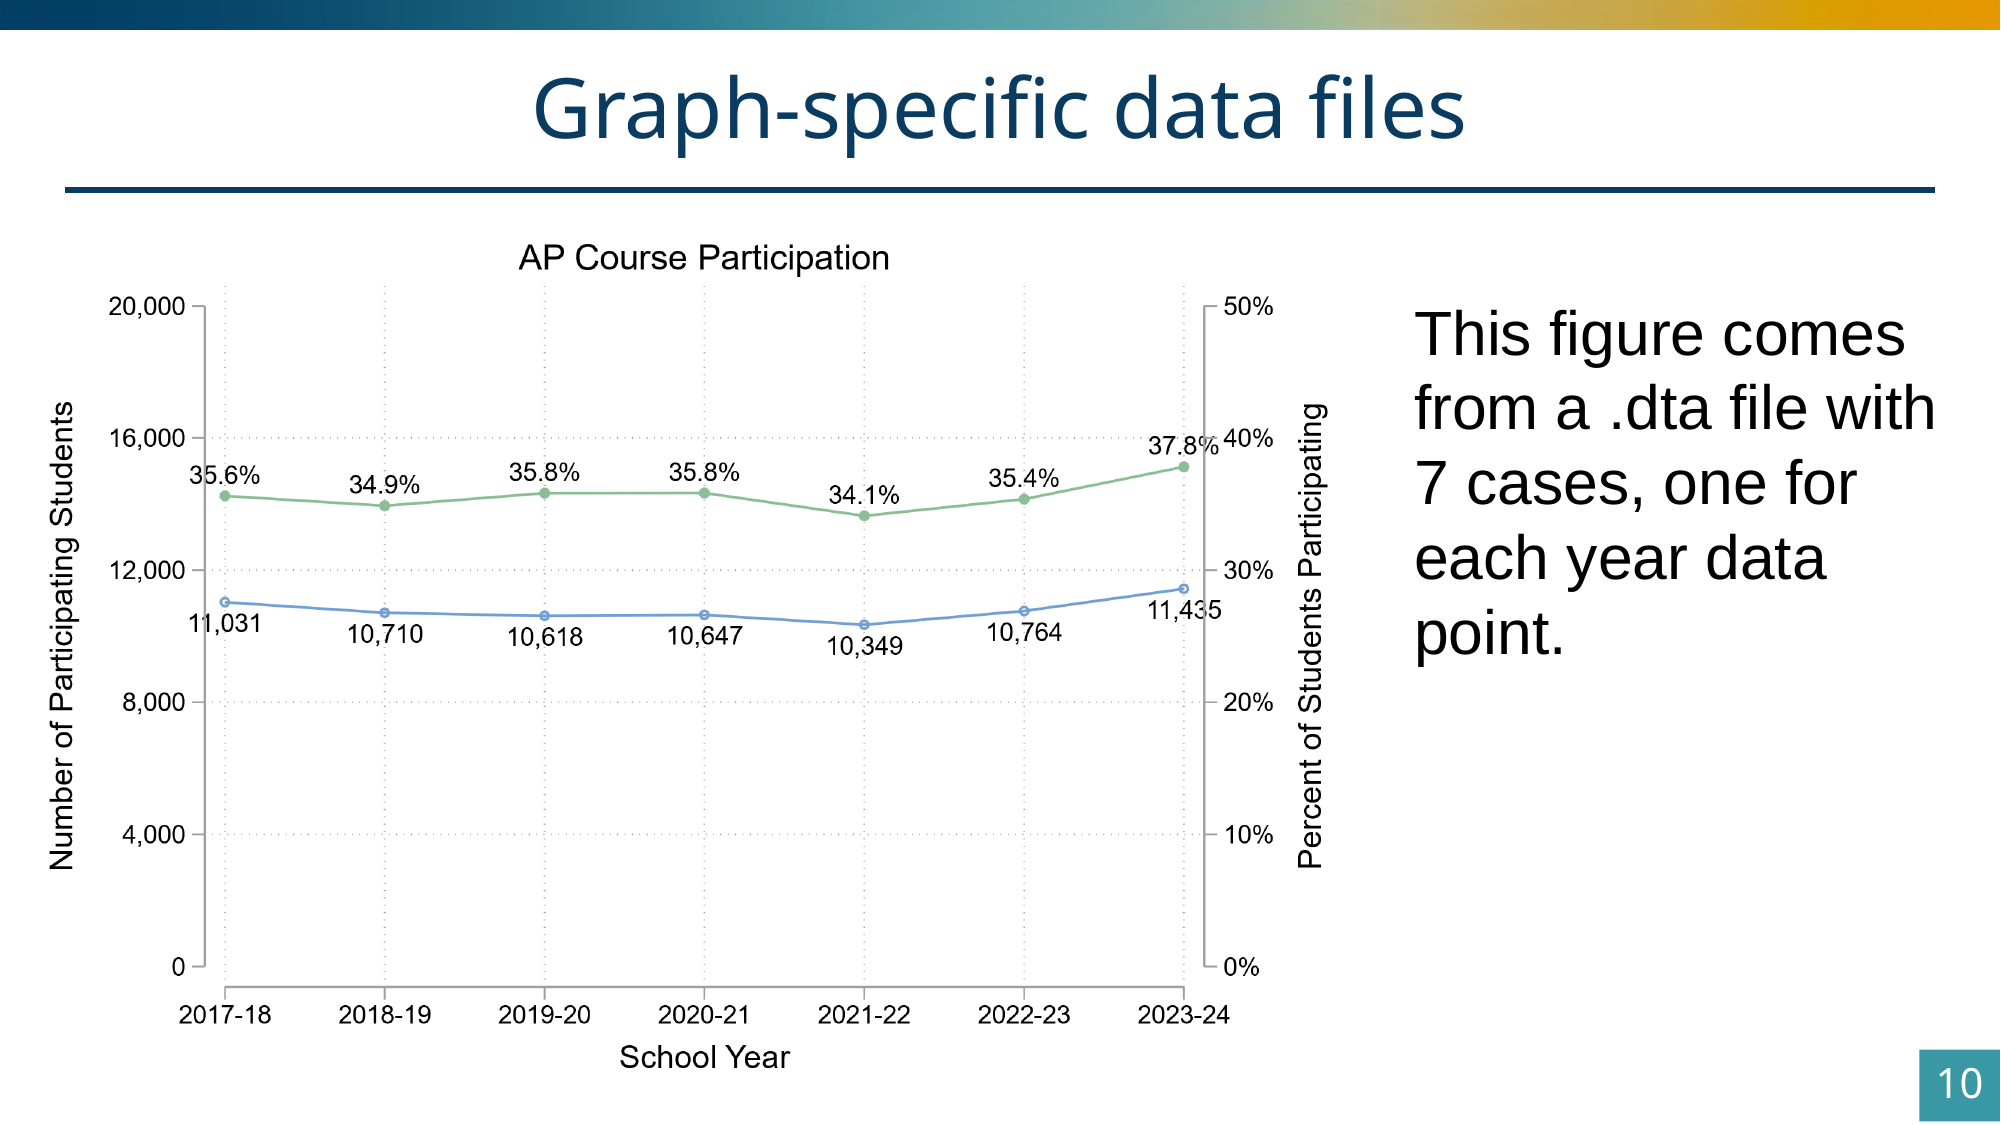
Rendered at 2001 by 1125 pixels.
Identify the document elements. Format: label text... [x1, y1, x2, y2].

title Graph-specific data files [64, 32, 1936, 190]
text_box This figure comes from a .dta file with 7 cases, one for each year data point. [1399, 285, 1957, 675]
picture [0, 207, 1380, 1125]
picture [0, 0, 2000, 30]
